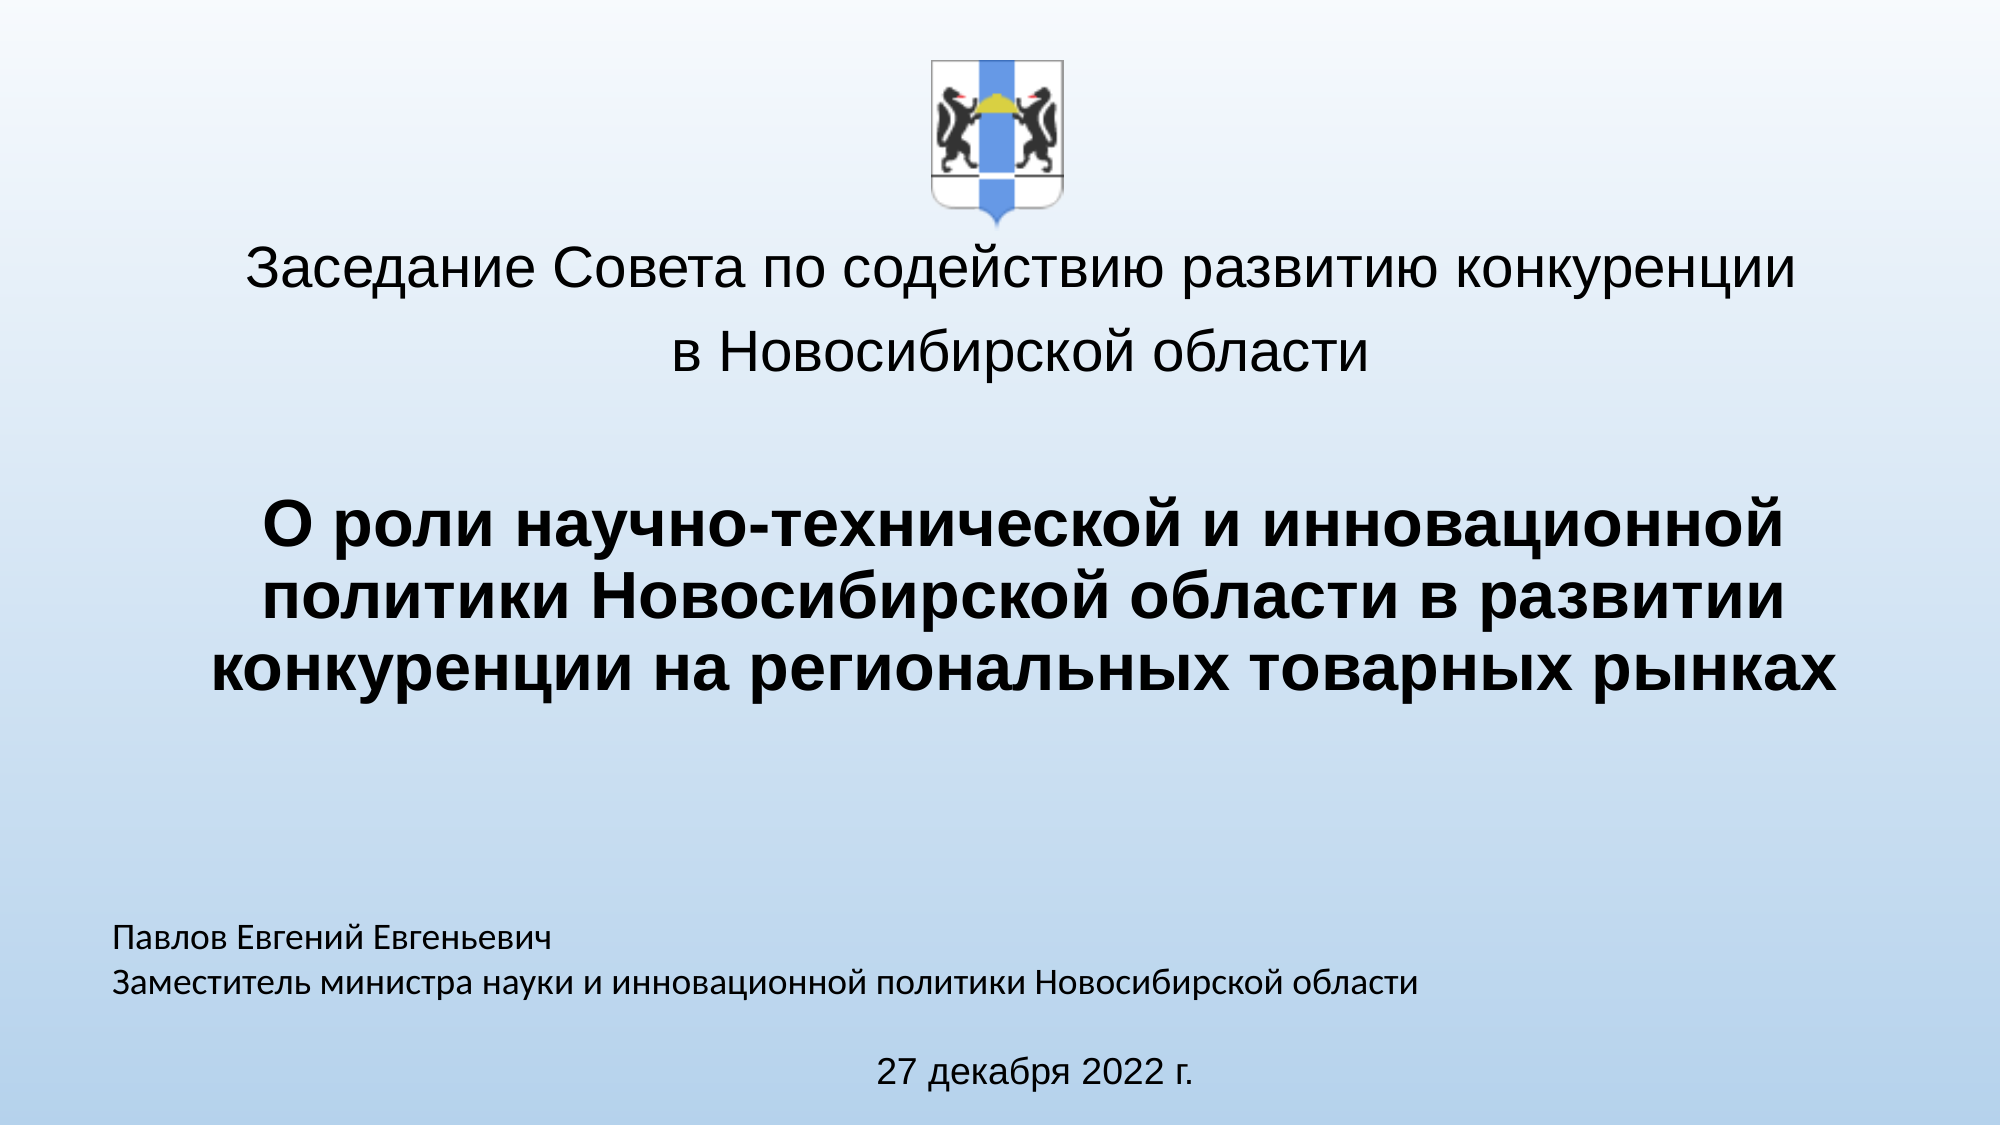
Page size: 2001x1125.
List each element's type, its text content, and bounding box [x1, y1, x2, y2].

subtitle [175, 323, 1896, 363]
text_box Заседание Совета по содействию развитию конкуренции в Новосибирской области [84, 230, 1975, 323]
picture [930, 60, 1064, 231]
text_box 27 декабря 2022 г. [861, 1039, 1210, 1100]
text_box Павлов Евгений Евгеньевич Заместитель министра науки и инновационной политики Новосибирской области [97, 904, 1494, 1010]
title О роли научно-технической и инновационной политики Новосибирской области в развитии конкуренции на региональных товарных рынках [116, 415, 1933, 713]
